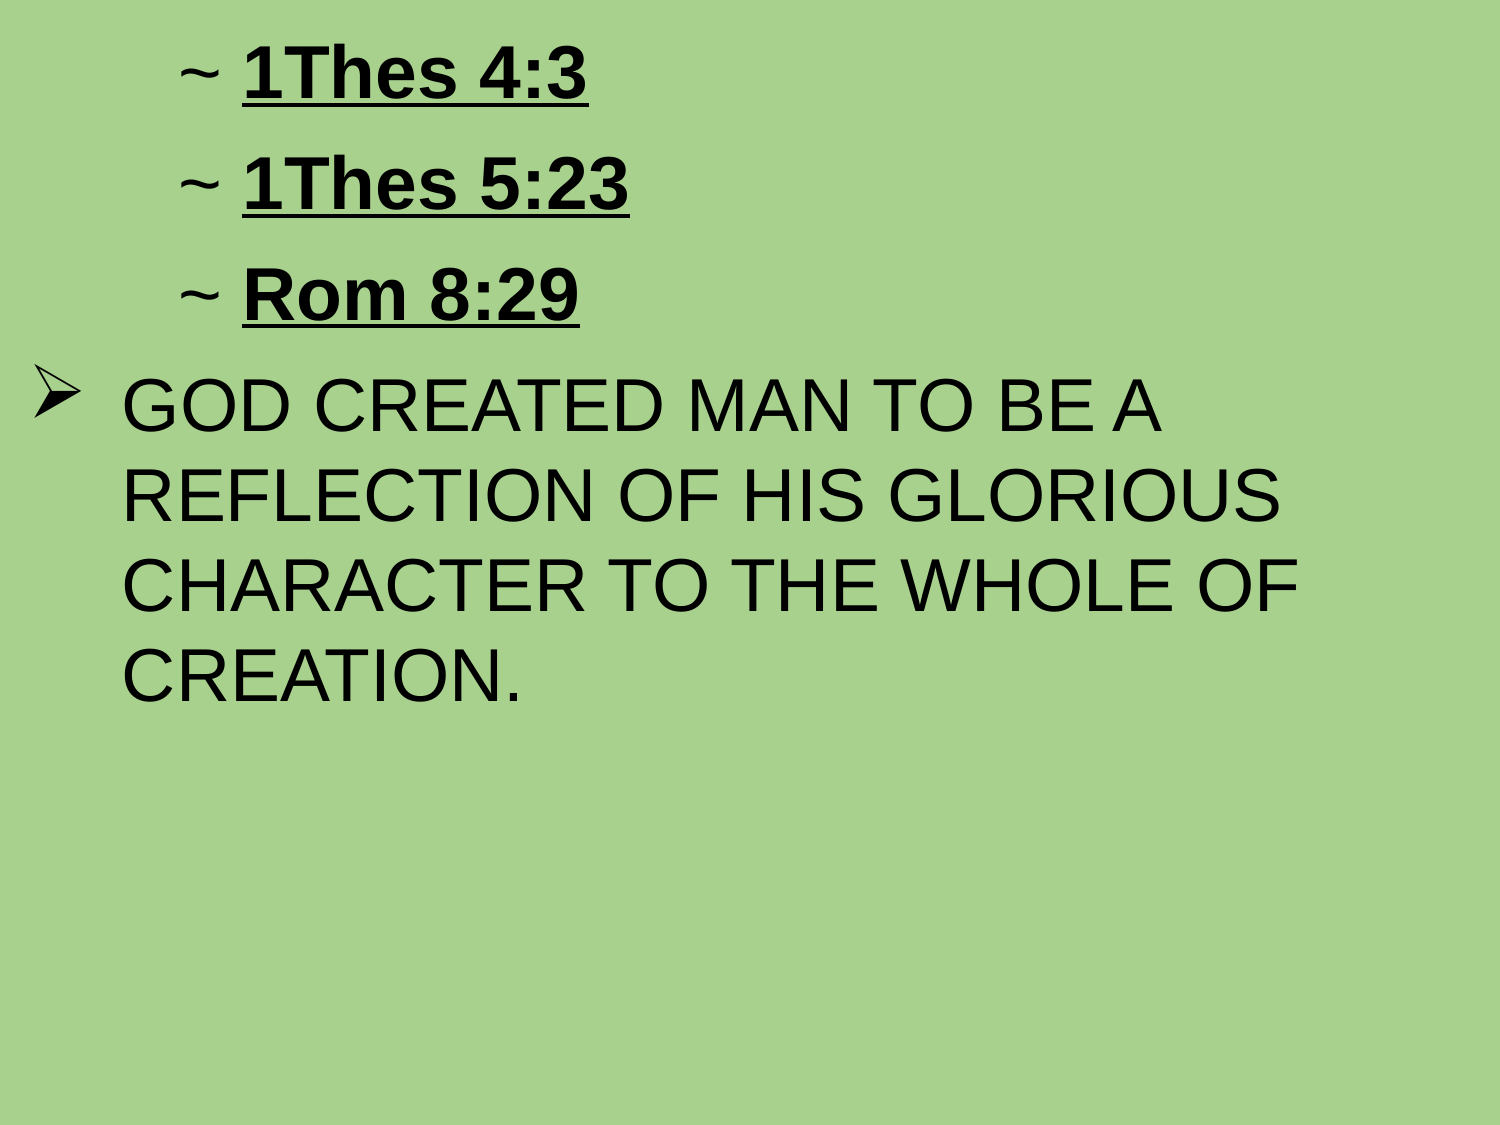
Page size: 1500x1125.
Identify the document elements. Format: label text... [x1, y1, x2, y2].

subtitle ~ 1Thes 4:3 ~ 1Thes 5:23 ~ Rom 8:29 GOD CREATED MAN TO BE A REFLECTION OF HIS GLORIOUS CHARACTER TO THE WHOLE OF CREATION. [13, 16, 1484, 1107]
